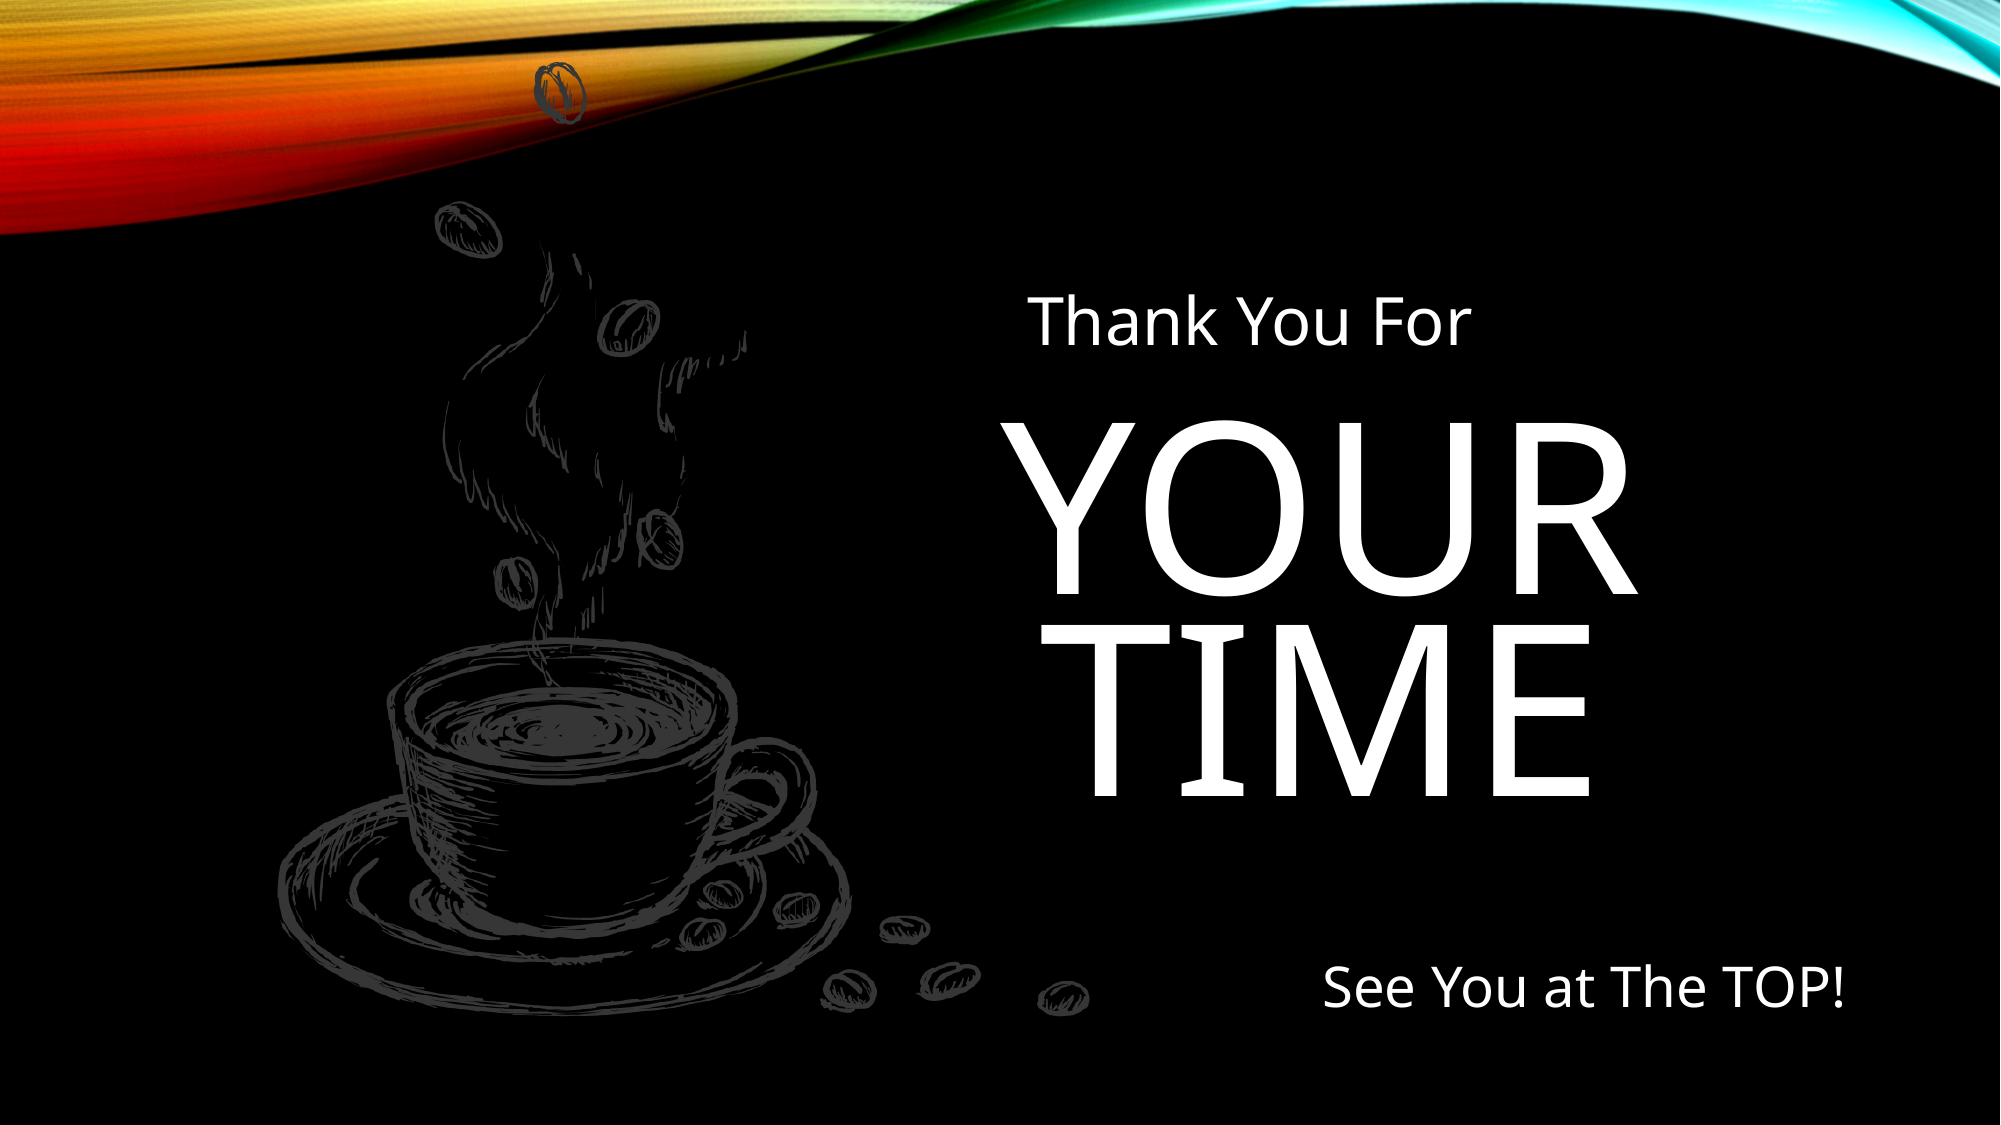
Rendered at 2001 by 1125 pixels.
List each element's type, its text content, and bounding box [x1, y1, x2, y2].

text_box YOUR TIME [1160, 424, 1741, 847]
text_box See You at The TOP! [1200, 941, 1968, 1030]
picture [0, 0, 2000, 1073]
text_box Thank You For [1160, 269, 1661, 370]
